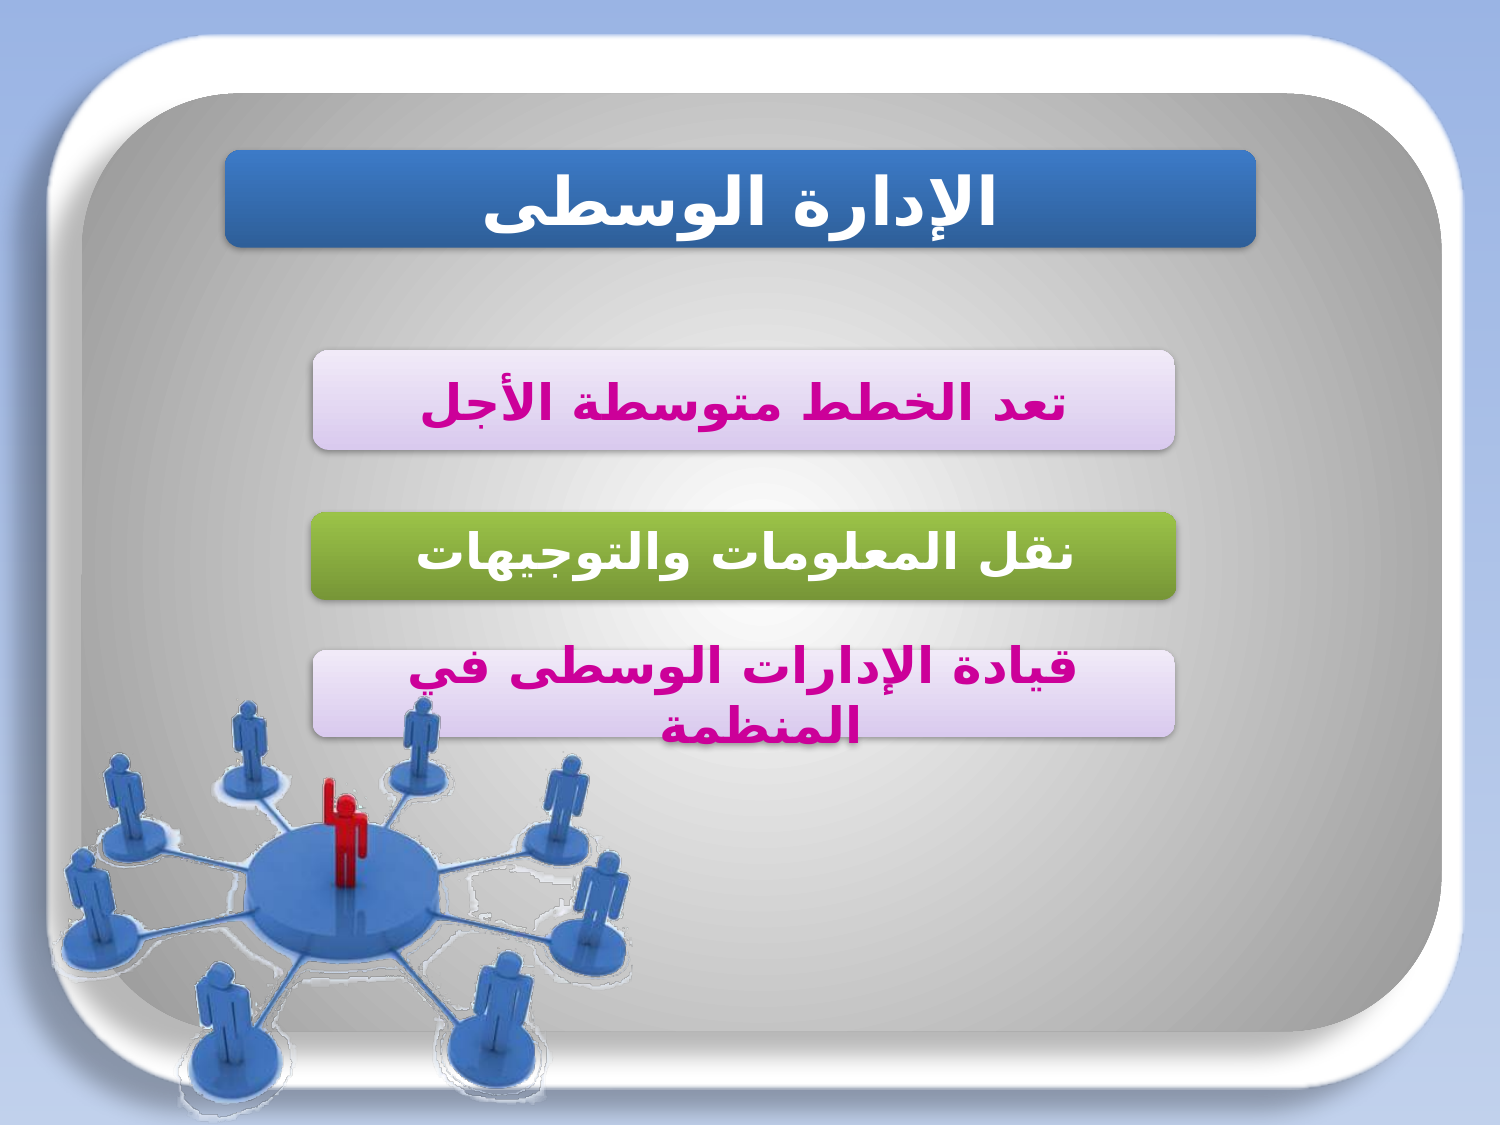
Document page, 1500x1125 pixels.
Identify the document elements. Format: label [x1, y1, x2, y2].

text_box [61, 34, 1468, 1089]
text_box [49, 149, 1257, 1125]
text_box [117, 91, 1444, 1034]
text_box [0, 0, 1500, 1125]
